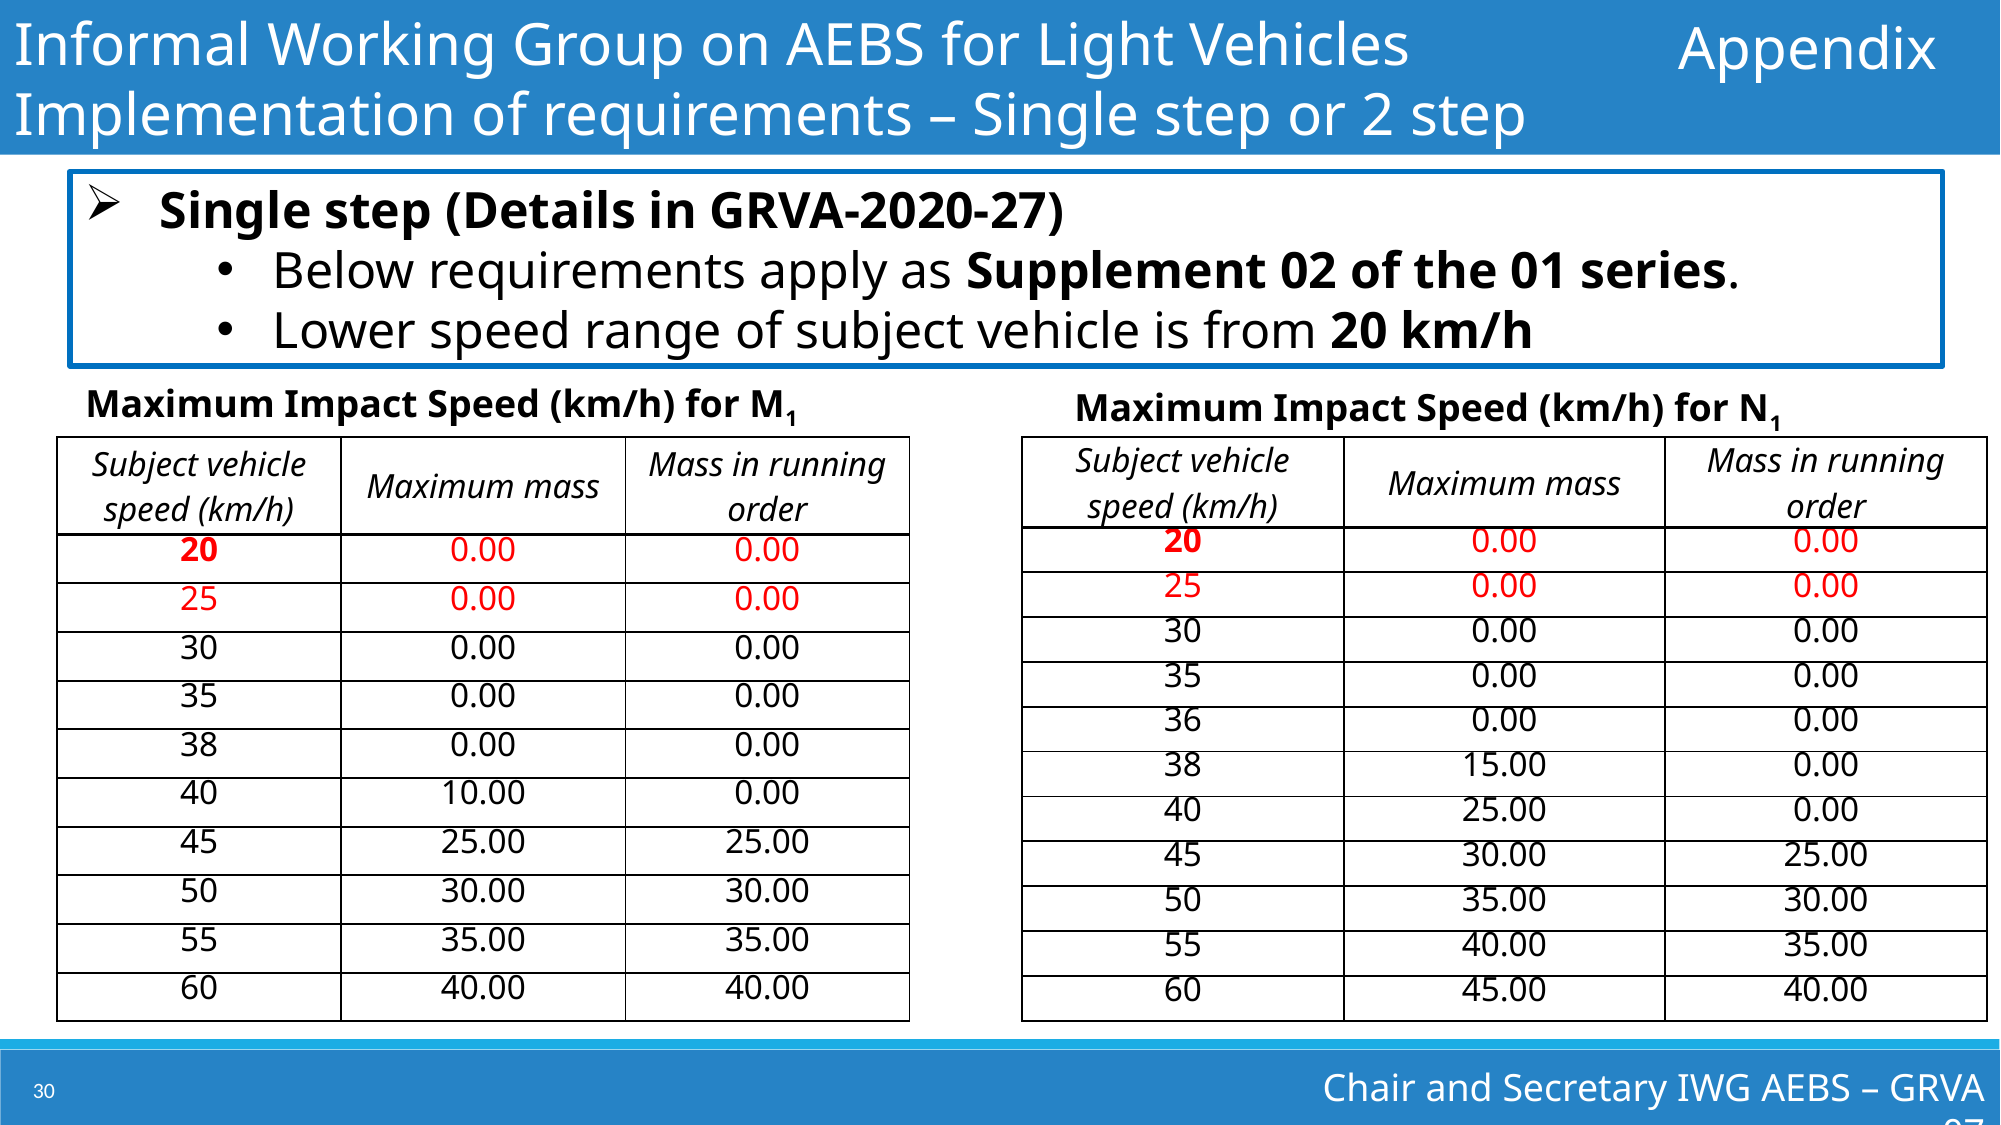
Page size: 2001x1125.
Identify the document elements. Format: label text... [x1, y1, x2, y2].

table_cell 0.00 [1666, 573, 1986, 616]
text_box Chair and Secretary IWG AEBS – GRVA 07 [1263, 1056, 2000, 1125]
table_cell 0.00 [1345, 618, 1664, 661]
table_cell 0.00 [1345, 529, 1664, 571]
table_cell 0.00 [626, 779, 909, 826]
table_header Subject vehicle speed (km/h) [58, 438, 340, 533]
table_cell 30.00 [1345, 842, 1664, 885]
table_cell 30.00 [1666, 887, 1986, 930]
table_cell 0.00 [626, 633, 909, 680]
table_header Mass in running order [626, 438, 909, 533]
table_cell 60 [58, 974, 340, 1020]
table_cell 0.00 [1345, 663, 1664, 706]
table_cell 0.00 [342, 536, 625, 582]
table_cell 35.00 [342, 925, 625, 972]
table_cell 0.00 [1666, 529, 1986, 571]
table_cell 40 [58, 779, 340, 826]
table_cell 38 [58, 730, 340, 777]
table_cell 40.00 [342, 974, 625, 1020]
text_box Single step (Details in GRVA-2020-27) Below requirements apply as Supplement 02 of the 01 series. Lower speed range of subject vehicle is from 20 km/h [69, 171, 1943, 366]
table_header Mass in running order [1666, 438, 1986, 526]
table_cell 40.00 [1345, 932, 1664, 975]
table_cell 36 [1023, 708, 1343, 751]
table_cell 0.00 [1666, 618, 1986, 661]
table_cell 60 [1023, 977, 1343, 1020]
table_cell 35 [1023, 663, 1343, 706]
table_cell 35.00 [1345, 887, 1664, 930]
table_cell 0.00 [342, 730, 625, 777]
table_cell 0.00 [626, 536, 909, 582]
table_cell 0.00 [626, 584, 909, 631]
table_cell 0.00 [342, 682, 625, 728]
table_cell 35.00 [626, 925, 909, 972]
table_cell 25 [1023, 573, 1343, 616]
table_cell 0.00 [1666, 797, 1986, 840]
table_header Maximum mass [1345, 438, 1664, 526]
text_box Appendix [1654, 3, 1962, 89]
table_cell 38 [1023, 752, 1343, 796]
table_cell 0.00 [1666, 708, 1986, 751]
table_cell 50 [58, 876, 340, 923]
table_cell 0.00 [1345, 573, 1664, 616]
table_cell 0.00 [1345, 708, 1664, 751]
table_cell 45 [58, 828, 340, 874]
text_box Informal Working Group on AEBS for Light Vehicles Implementation of requirements – Single step or 2 step [0, 0, 2000, 155]
table_cell 45 [1023, 842, 1343, 885]
table_cell 55 [58, 925, 340, 972]
table_header Subject vehicle speed (km/h) [1023, 438, 1343, 526]
table_cell 0.00 [342, 584, 625, 631]
table_cell 55 [1023, 932, 1343, 975]
text_box Maximum Impact Speed (km/h) for M1 [70, 372, 813, 436]
table_cell 30 [1023, 618, 1343, 661]
table_cell 25.00 [1345, 797, 1664, 840]
table_cell 0.00 [1666, 752, 1986, 796]
table_cell 25.00 [1666, 842, 1986, 885]
table_header Maximum mass [342, 438, 625, 533]
table_cell 25.00 [626, 828, 909, 874]
table_cell 40.00 [626, 974, 909, 1020]
table_cell 15.00 [1345, 752, 1664, 796]
table_cell 0.00 [342, 633, 625, 680]
table_cell 0.00 [626, 682, 909, 728]
table_cell 25.00 [342, 828, 625, 874]
table_cell 0.00 [626, 730, 909, 777]
table_cell 50 [1023, 887, 1343, 930]
table_cell 35 [58, 682, 340, 728]
table_cell 0.00 [1666, 663, 1986, 706]
table_cell 20 [1023, 529, 1343, 571]
slide_number 30 [0, 1059, 70, 1120]
table_cell 30.00 [626, 876, 909, 923]
table_cell 45.00 [1345, 977, 1664, 1020]
table_cell 30.00 [342, 876, 625, 923]
text_box Maximum Impact Speed (km/h) for N1 [1059, 376, 1798, 436]
table_cell 25 [58, 584, 340, 631]
table_cell 40 [1023, 797, 1343, 840]
table_cell 20 [58, 536, 340, 582]
table_cell 10.00 [342, 779, 625, 826]
table_cell 35.00 [1666, 932, 1986, 975]
table_cell 30 [58, 633, 340, 680]
table_cell 40.00 [1666, 977, 1986, 1020]
